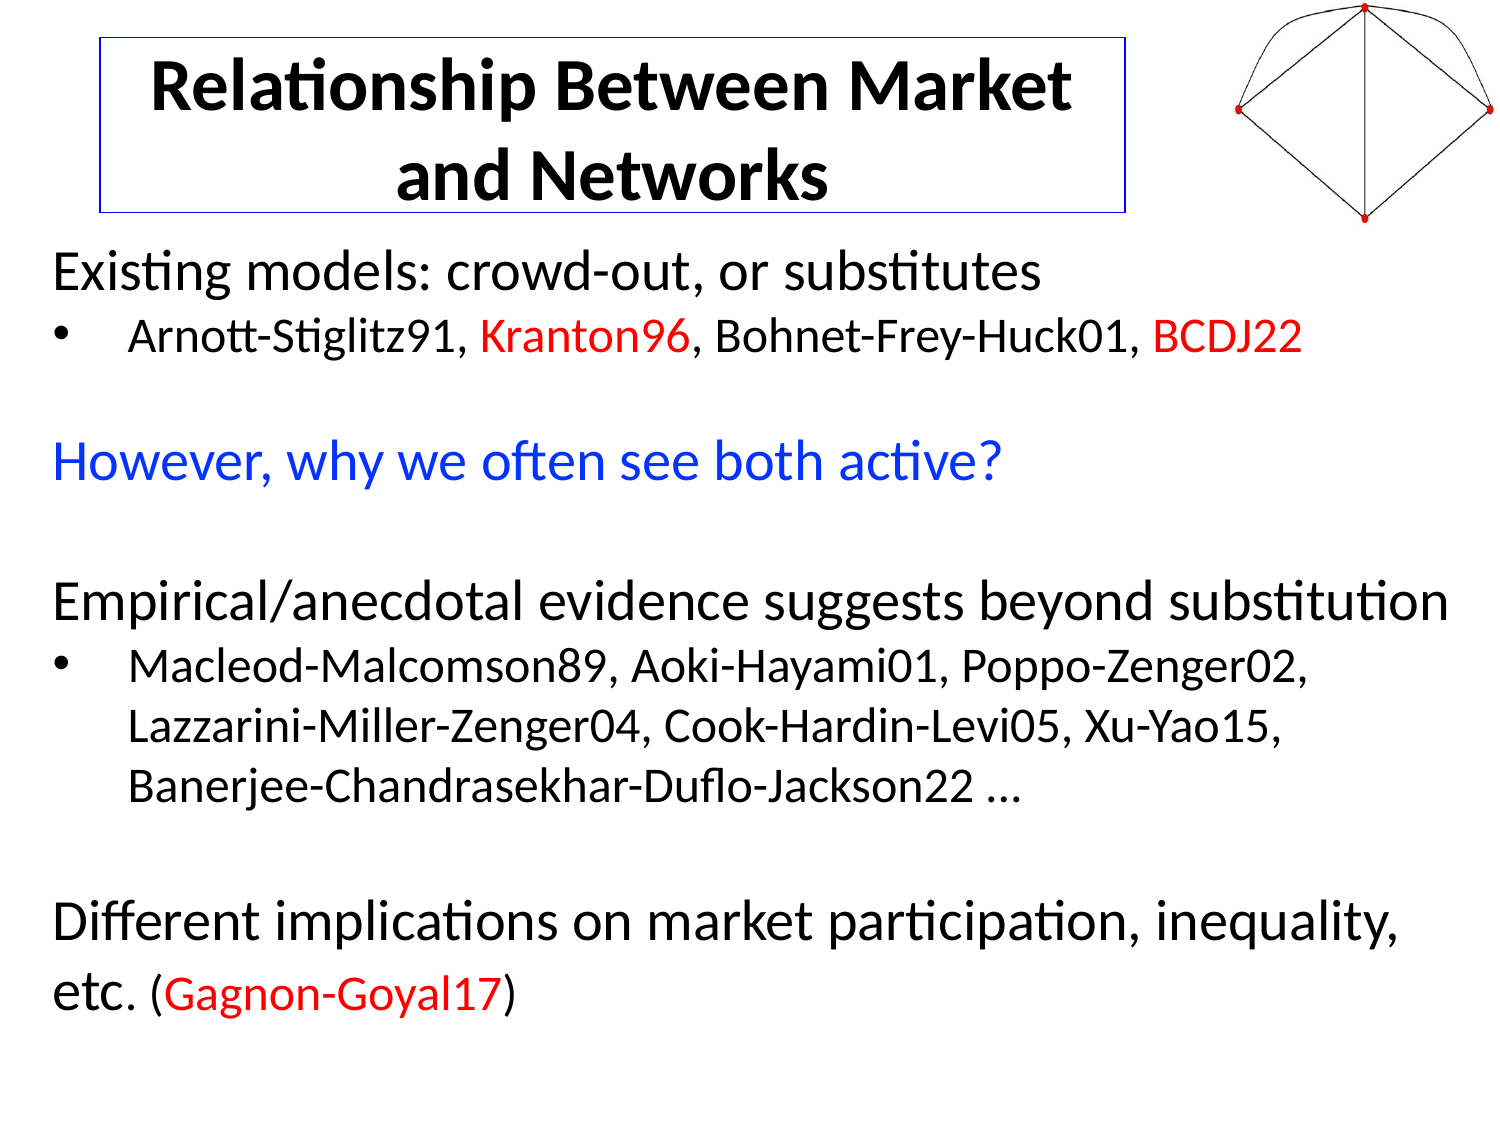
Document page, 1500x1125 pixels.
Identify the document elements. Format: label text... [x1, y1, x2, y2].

picture [1233, 0, 1497, 226]
text_box Existing models: crowd-out, or substitutes Arnott-Stiglitz91, Kranton96, Bohnet-Frey-Huck01, BCDJ22 However, why we often see both active? Empirical/anecdotal evidence suggests beyond substitution Macleod-Malcomson89, Aoki-Hayami01, Poppo-Zenger02, Lazzarini-Miller-Zenger04, Cook-Hardin-Levi05, Xu-Yao15, Banerjee-Chandrasekhar-Duflo-Jackson22 ... Different implications on market participation, inequality, etc. (Gagnon-Goyal17) [37, 224, 1471, 1088]
text_box Relationship Between Market and Networks [99, 37, 1125, 213]
